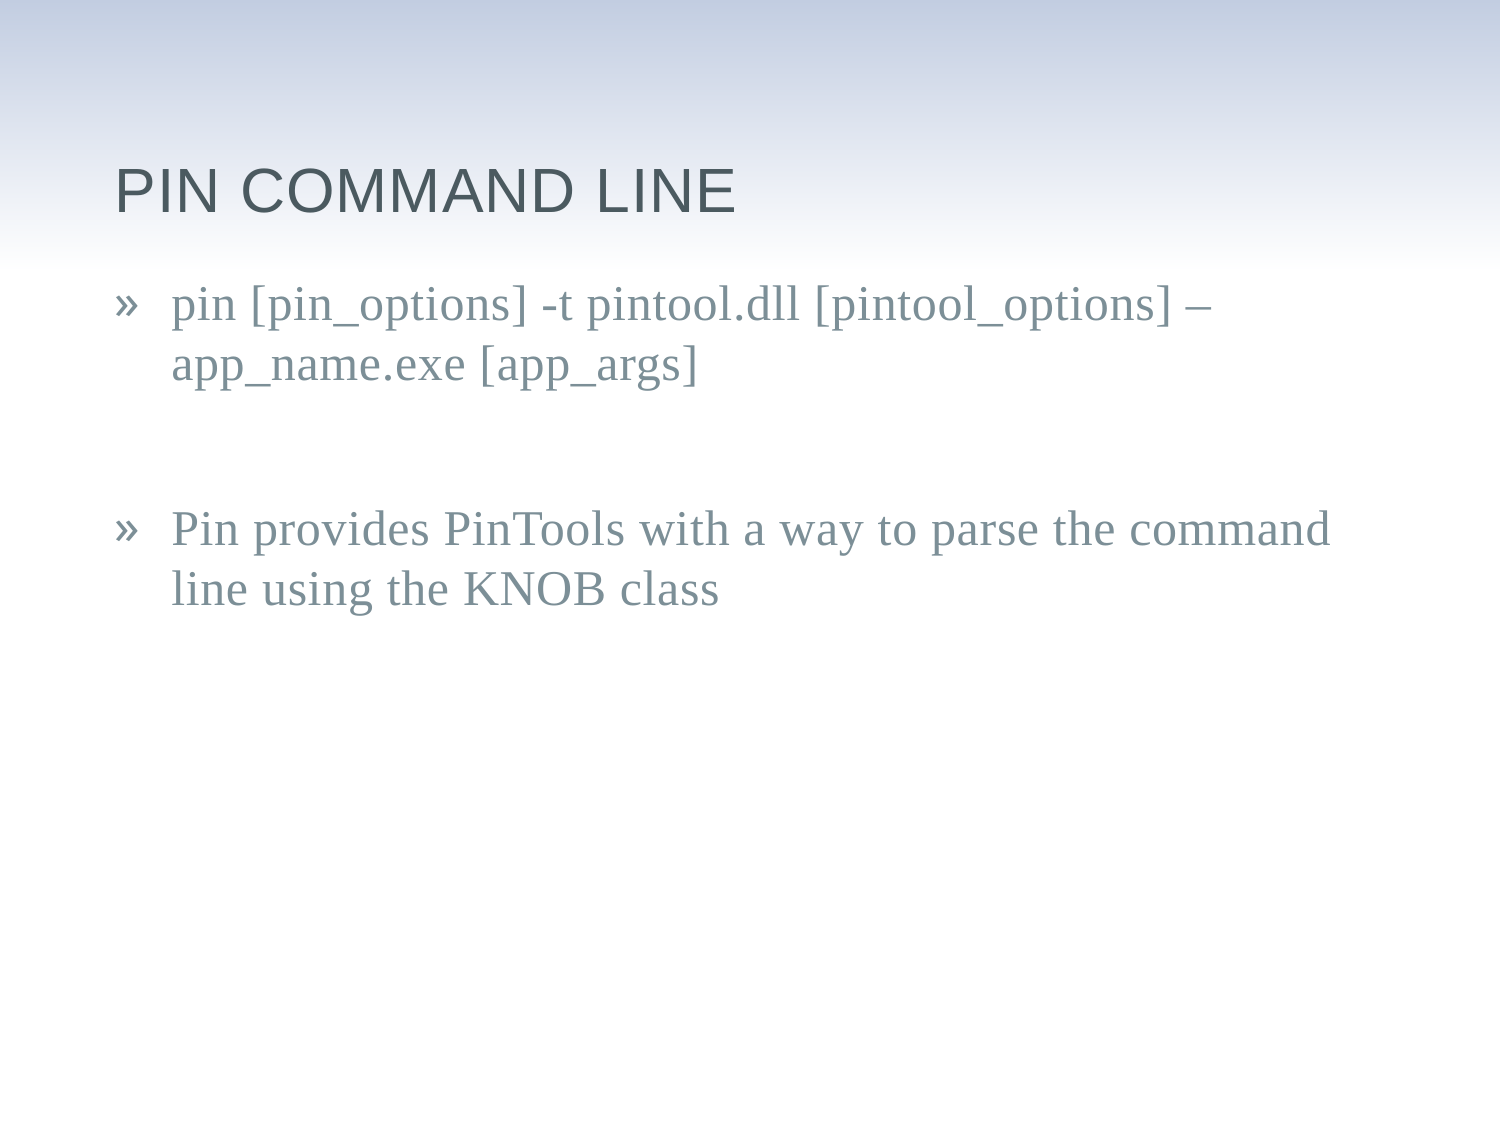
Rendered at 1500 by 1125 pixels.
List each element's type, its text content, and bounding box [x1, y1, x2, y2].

title PIN Command line [99, 45, 1400, 233]
list pin [pin_options] -t pintool.dll [pintool_options] – app_name.exe [app_args] Pin provides PinTools with a way to parse the command line using the KNOB class [99, 262, 1400, 938]
